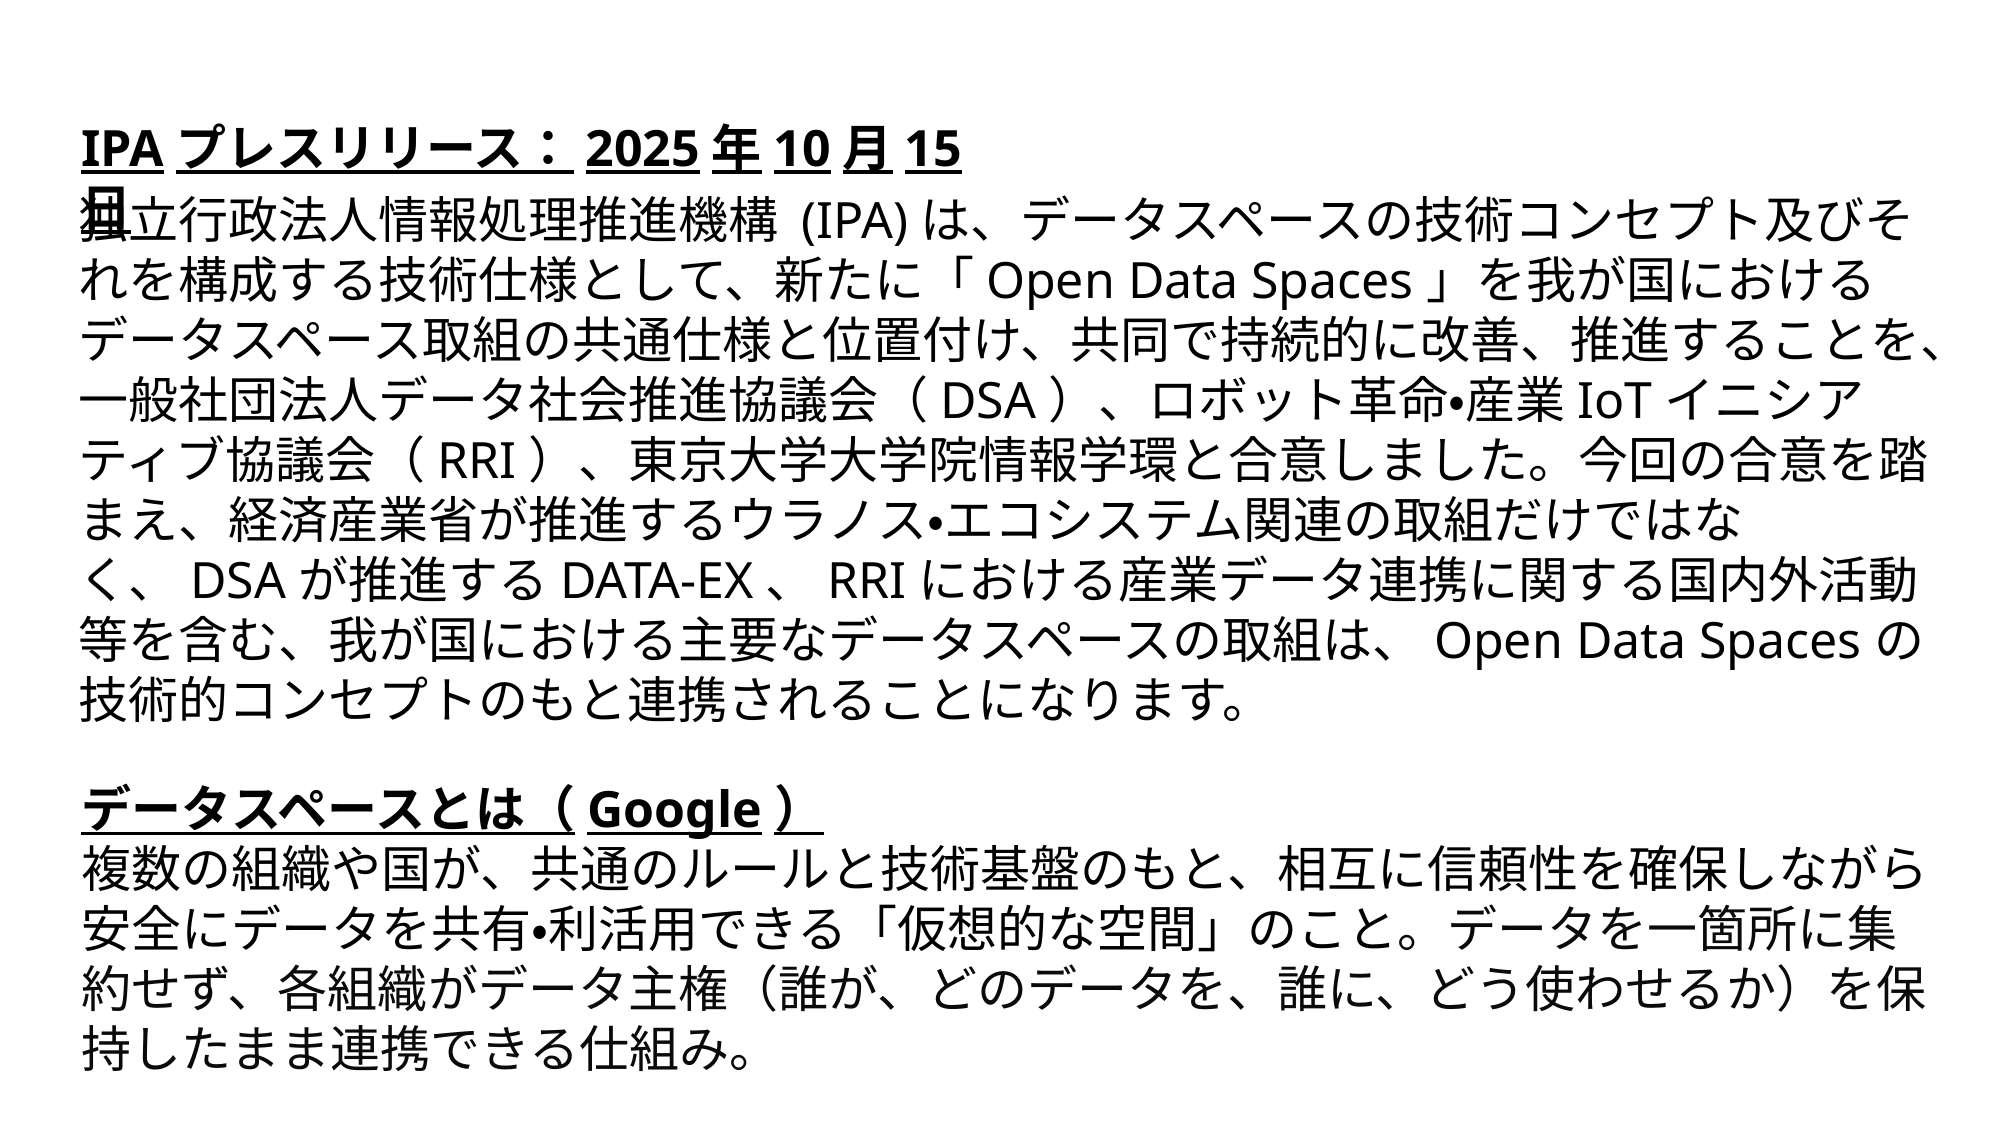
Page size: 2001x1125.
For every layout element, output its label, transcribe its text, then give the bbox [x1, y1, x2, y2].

text_box 独立行政法人情報処理推進機構 (IPA)は、データスペースの技術コンセプト及びそれを構成する技術仕様として、新たに「Open Data Spaces」を我が国におけるデータスペース取組の共通仕様と位置付け、共同で持続的に改善、推進することを、一般社団法人データ社会推進協議会（DSA）、ロボット革命・産業IoTイニシアティブ協議会（RRI）、東京大学大学院情報学環と合意しました。今回の合意を踏まえ、経済産業省が推進するウラノス・エコシステム関連の取組だけではなく、DSAが推進するDATA-EX、RRIにおける産業データ連携に関する国内外活動等を含む、我が国における主要なデータスペースの取組は、Open Data Spacesの技術的コンセプトのもと連携されることになります。 [63, 181, 1951, 736]
text_box データスペースとは（Google） 複数の組織や国が、共通のルールと技術基盤のもと、相互に信頼性を確保しながら安全にデータを共有・利活用できる「仮想的な空間」のこと。データを一箇所に集約せず、各組織がデータ主権（誰が、どのデータを、誰に、どう使わせるか）を保持したまま連携できる仕組み。 [66, 770, 1948, 1086]
text_box IPAプレスリリース：2025年10月15日 [66, 109, 1030, 244]
